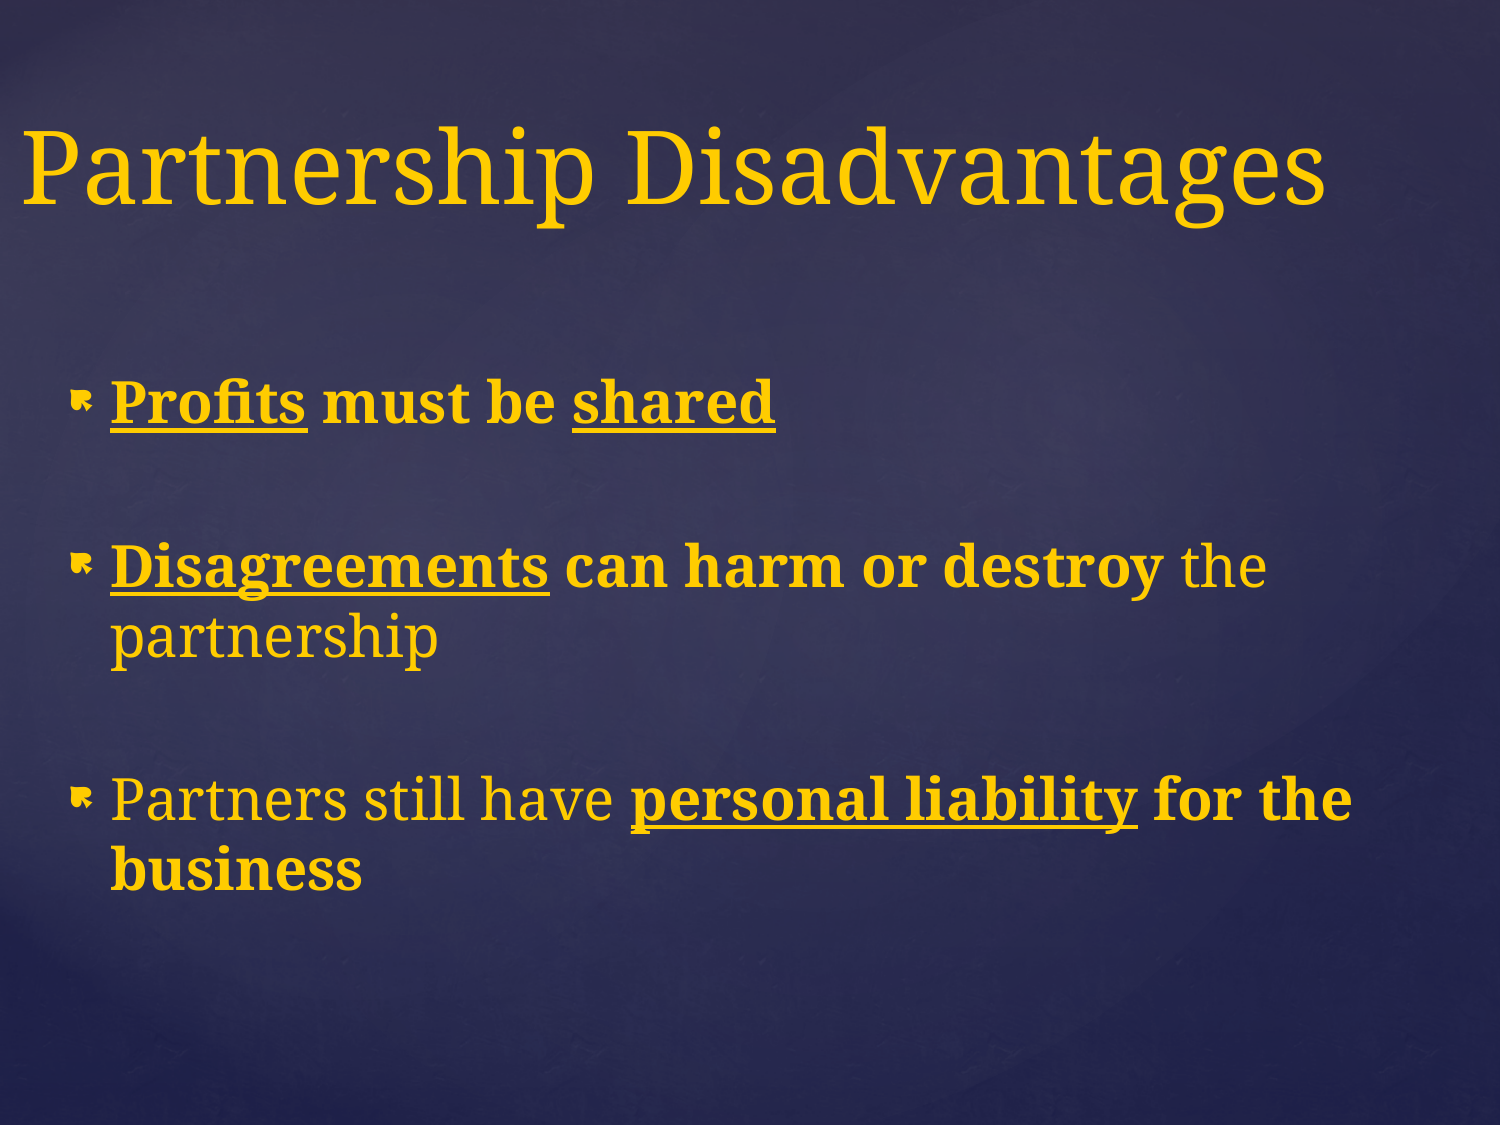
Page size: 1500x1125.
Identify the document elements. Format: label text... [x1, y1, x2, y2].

title Partnership Disadvantages [0, 45, 1350, 233]
list Profits must be shared Disagreements can harm or destroy the partnership Partners still have personal liability for the business [50, 262, 1500, 1005]
